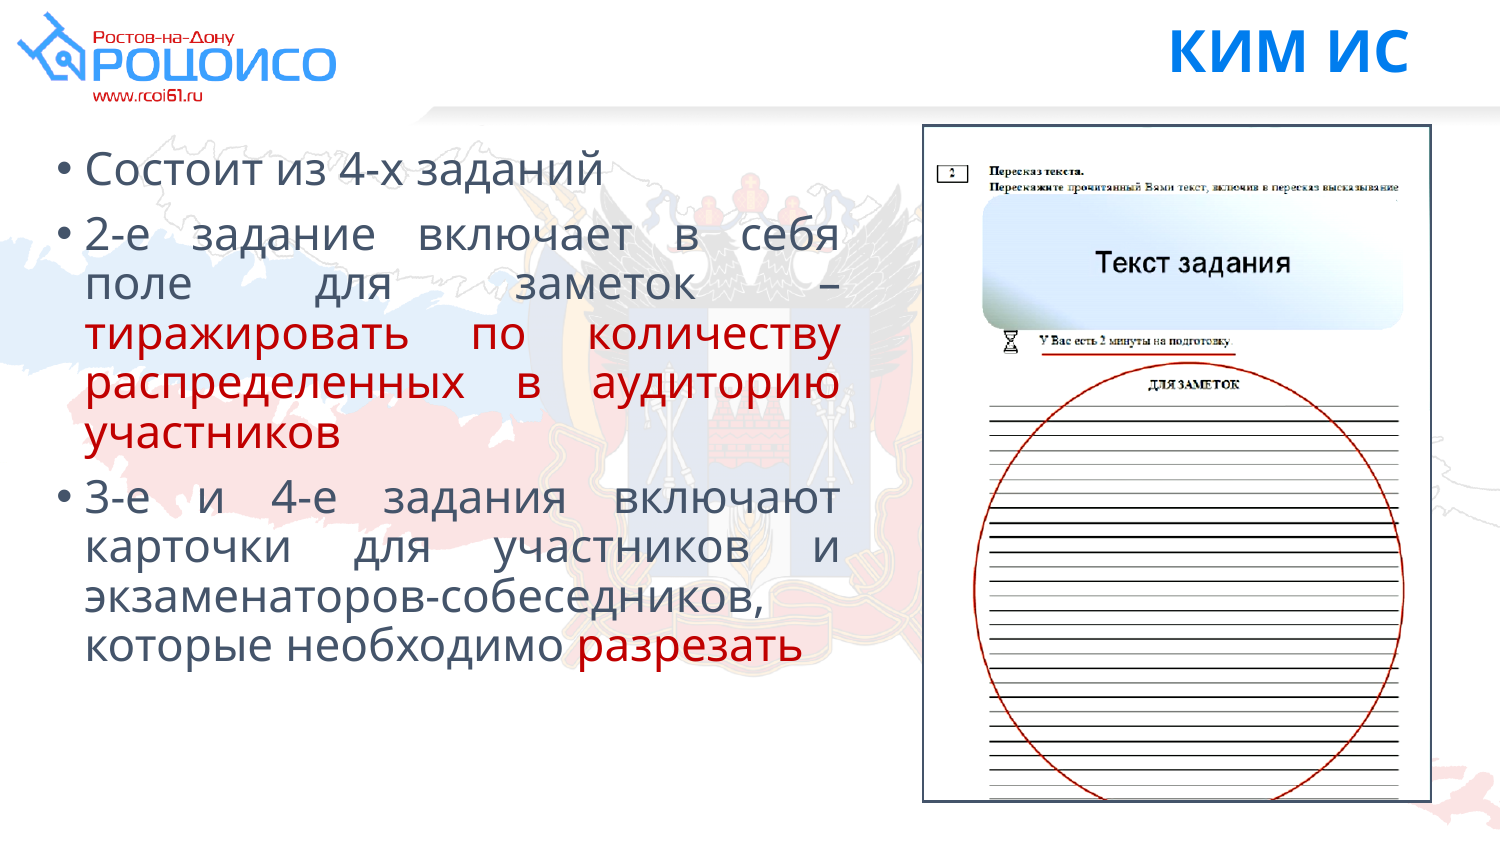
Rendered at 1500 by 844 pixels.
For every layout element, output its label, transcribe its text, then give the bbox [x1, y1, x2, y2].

picture [0, 0, 1500, 844]
list Состоит из 4-х заданий 2-е задание включает в себя поле для заметок – тиражировать по количеству распределенных в аудиторию участников 3-е и 4-е задания включают карточки для участников и экзаменаторов-собеседников, которые необходимо разрезать [40, 138, 857, 812]
text_box КИМ ИС [135, 0, 1424, 107]
